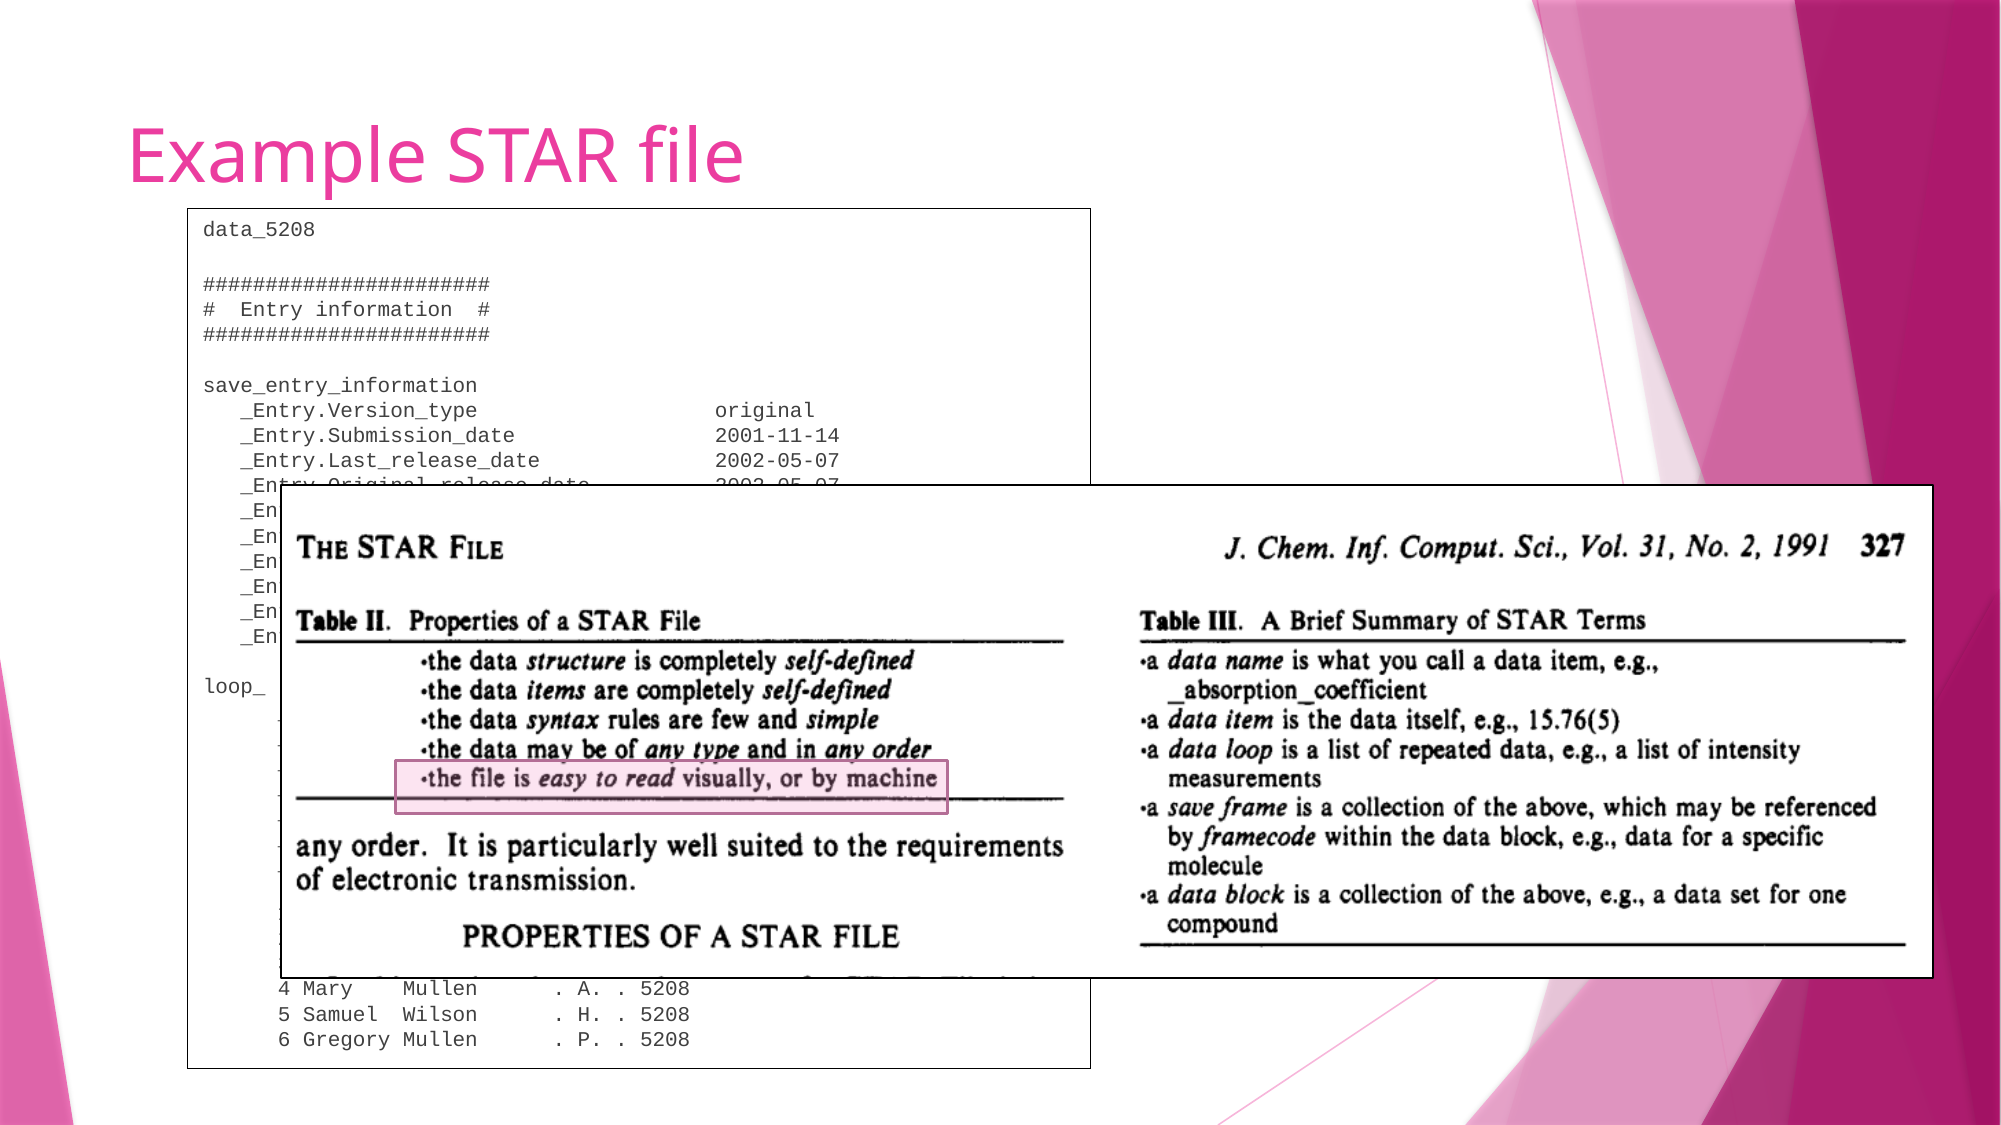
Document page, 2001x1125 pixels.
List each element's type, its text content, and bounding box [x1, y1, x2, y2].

title Example STAR file [111, 99, 1522, 317]
picture [281, 485, 1933, 978]
list data_5208 ####################### # Entry information # ####################### save_entry_information _Entry.Version_type original _Entry.Submission_date 2001-11-14 _Entry.Last_release_date 2002-05-07 _Entry.Original_release_date 2002-05-07 _Entry.Origination author _Entry.NMR_STAR_version 3.1.1.61 _Entry.Original_NMR_STAR_version 2.1 _Entry.Experimental_method NMR _Entry.Experimental_method_subtype . _Entry.Details . loop_ _Entry_author.Ordinal _Entry_author.Given_name _Entry_author.Family_name _Entry_author.First_initial _Entry_author.Middle_initials _Entry_author.Family_title _Entry_author.Entry_ID 1 Michael Gryk . R. . 5208 2 Mark Maciejewski . W. . 5208 3 Anthony Robertson . . . 5208 4 Mary Mullen . A. . 5208 5 Samuel Wilson . H. . 5208 6 Gregory Mullen . P. . 5208 [187, 208, 1091, 1069]
